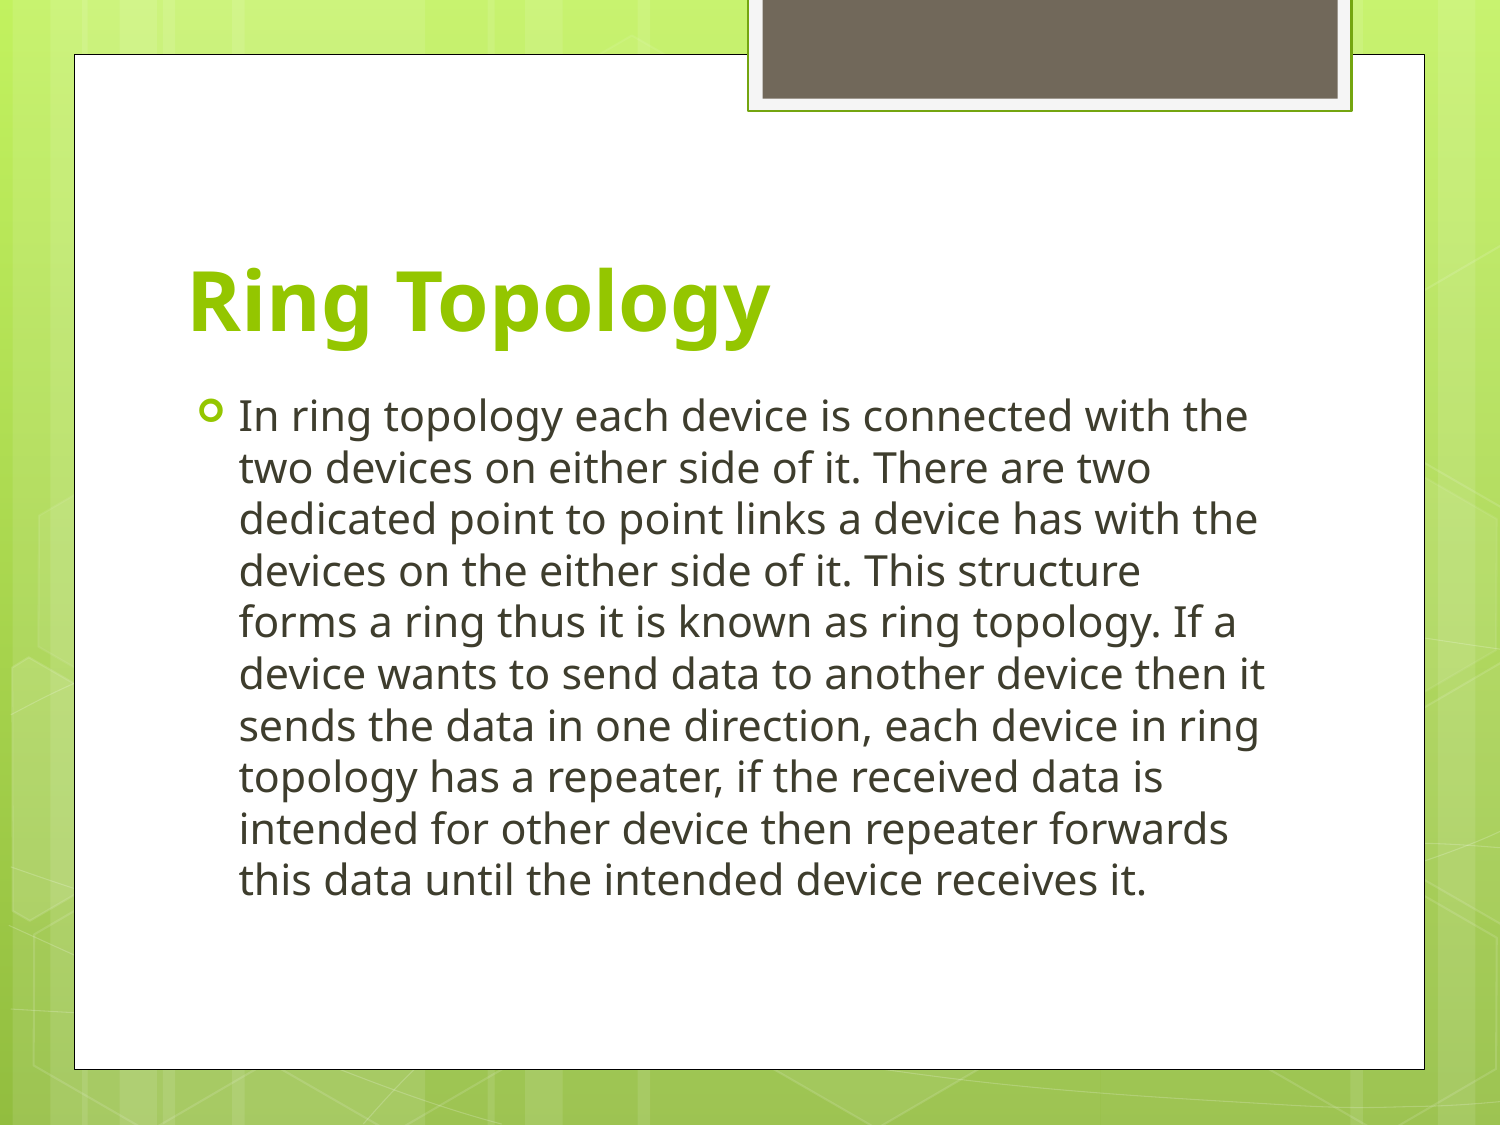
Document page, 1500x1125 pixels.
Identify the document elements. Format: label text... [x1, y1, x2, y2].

title Ring Topology [171, 168, 1324, 357]
list In ring topology each device is connected with the two devices on either side of it. There are two dedicated point to point links a device has with the devices on the either side of it. This structure forms a ring thus it is known as ring topology. If a device wants to send data to another device then it sends the data in one direction, each device in ring topology has a repeater, if the received data is intended for other device then repeater forwards this data until the intended device receives it. [171, 381, 1283, 957]
